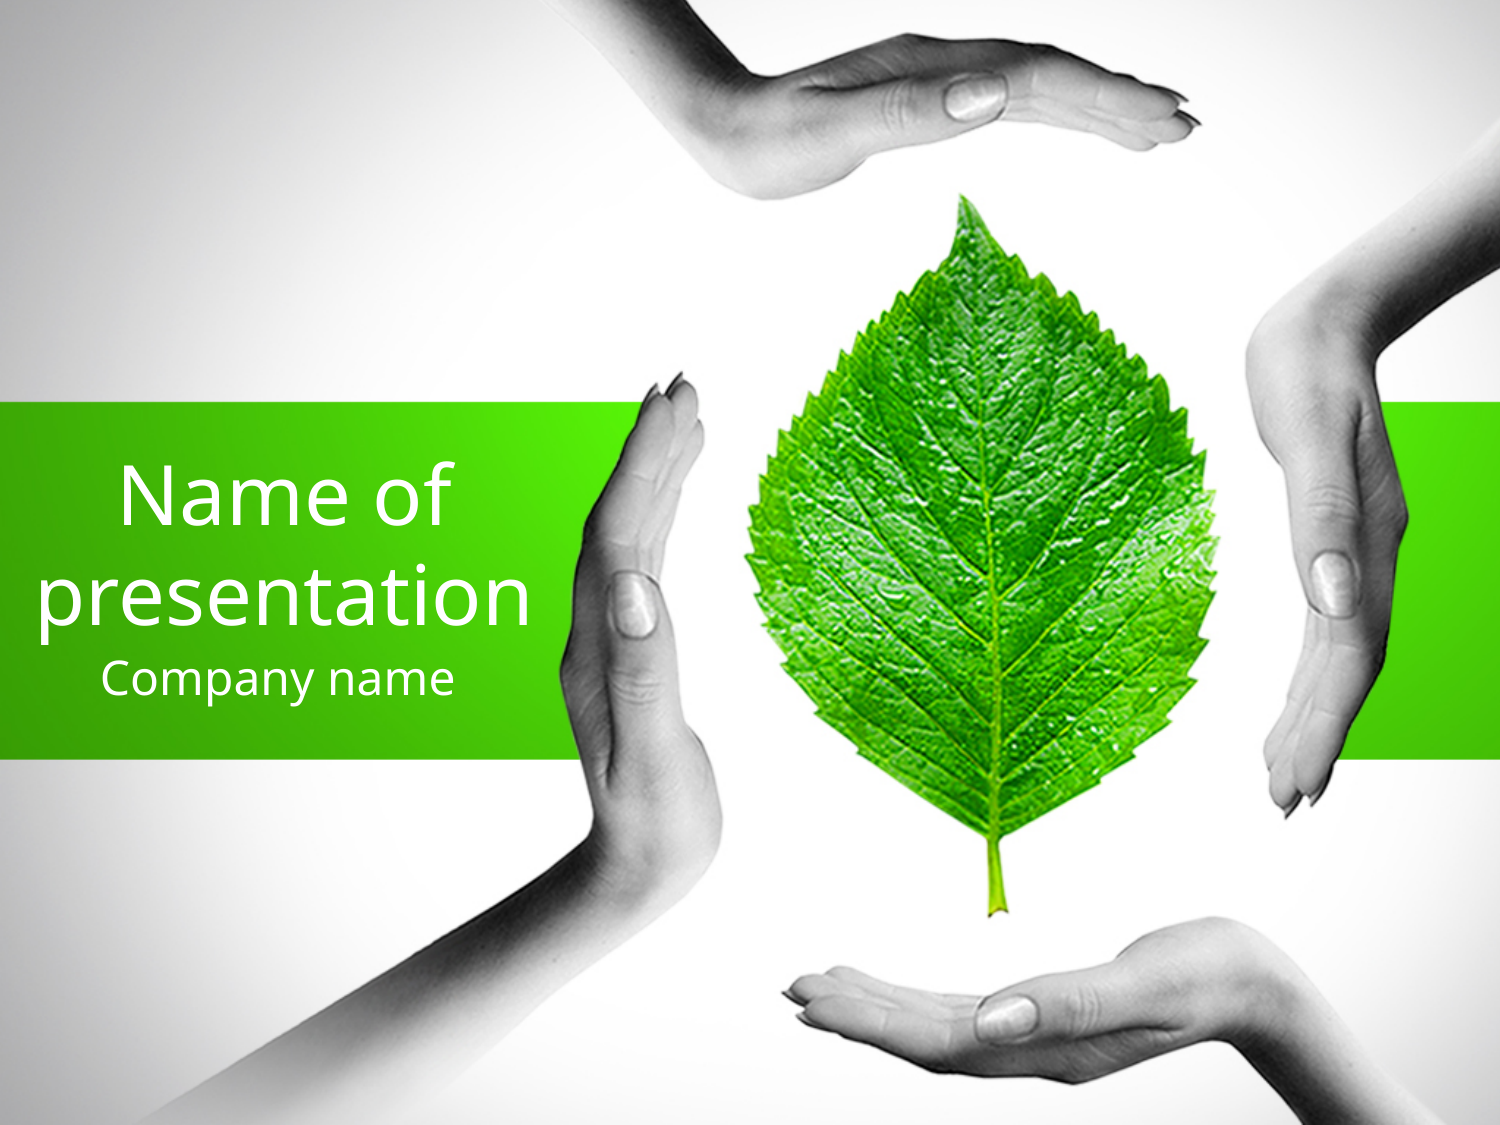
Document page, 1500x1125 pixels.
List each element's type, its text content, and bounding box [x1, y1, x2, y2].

title Name of presentation [15, 446, 554, 638]
picture [0, 0, 1500, 1125]
subtitle Company name [40, 646, 516, 725]
